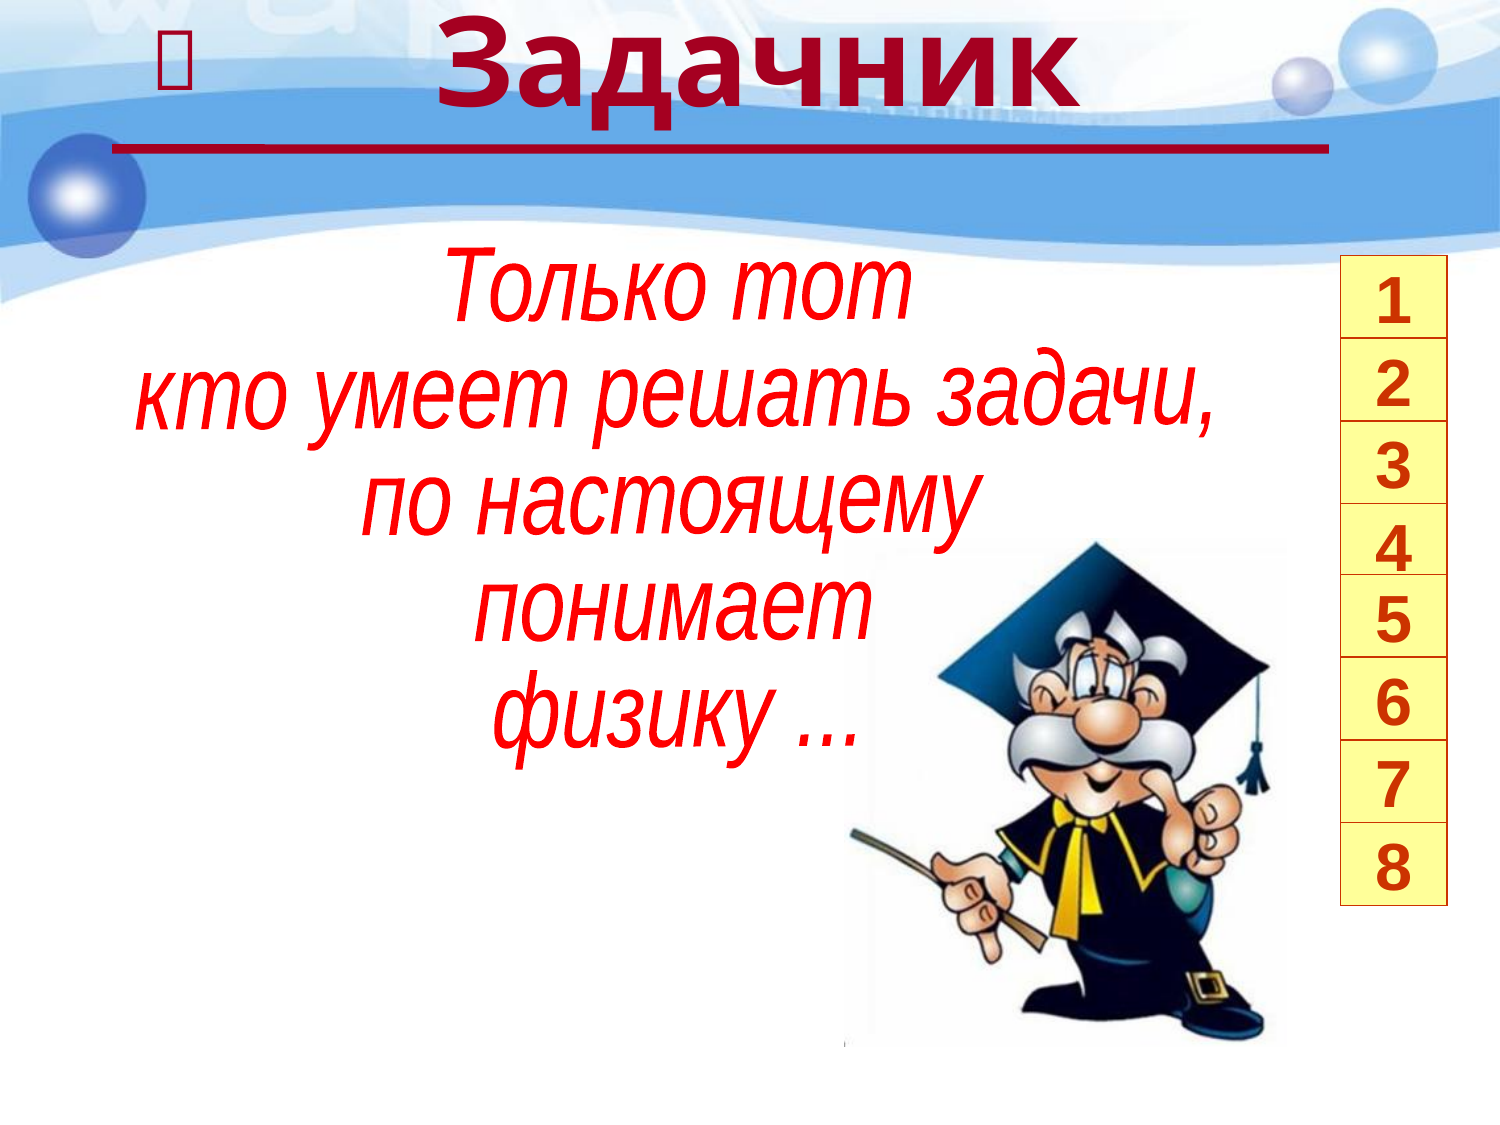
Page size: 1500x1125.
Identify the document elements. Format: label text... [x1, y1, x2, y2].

text_box  [135, 0, 301, 115]
text_box Задачник [419, 0, 951, 114]
picture [0, 0, 1500, 1125]
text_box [1340, 255, 1448, 906]
